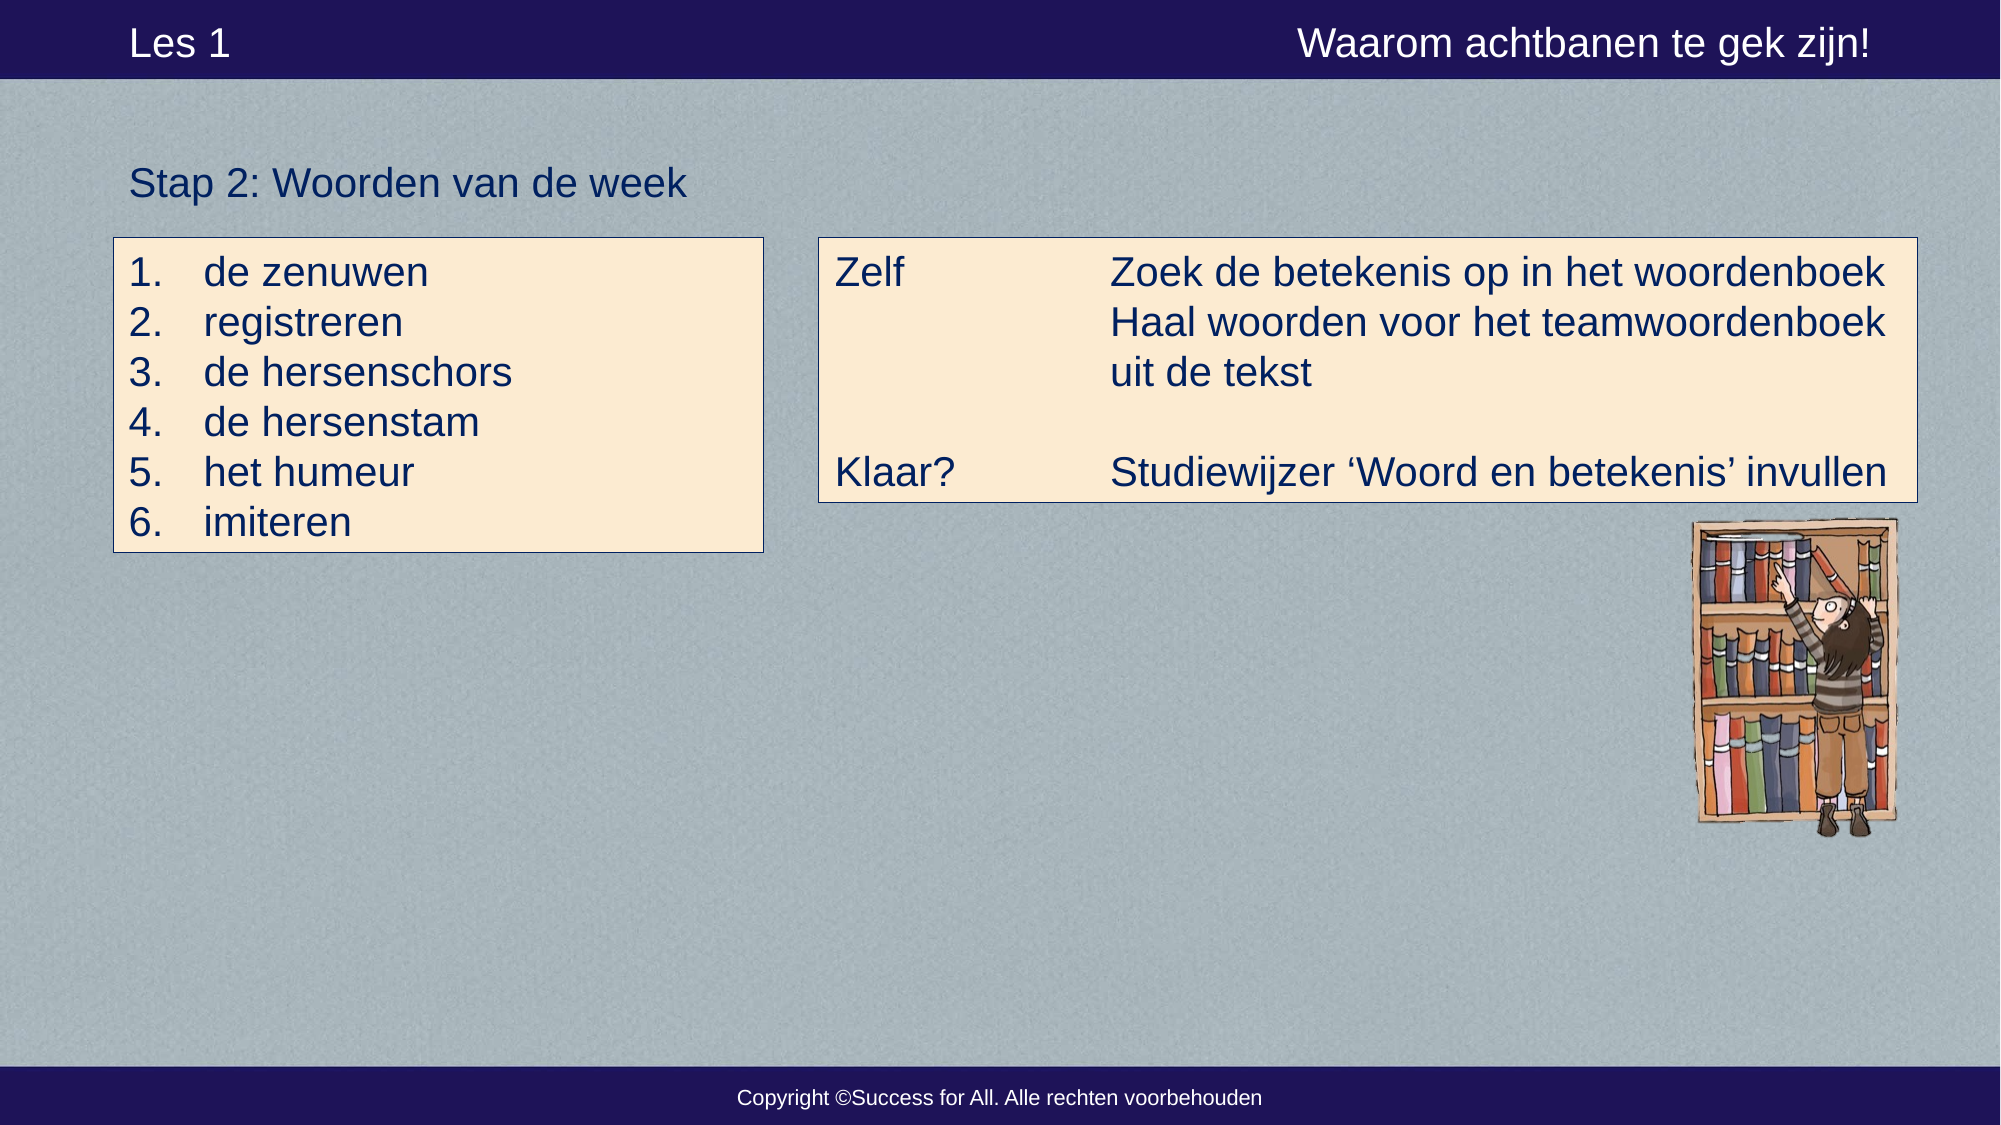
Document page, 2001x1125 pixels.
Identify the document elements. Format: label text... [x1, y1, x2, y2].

text_box Waarom achtbanen te gek zijn! [999, 8, 1886, 73]
text_box Les 1 [114, 8, 354, 73]
text_box Copyright ©Success for All. Alle rechten voorbehouden [0, 1076, 2000, 1125]
picture [0, 0, 2001, 1125]
text_box Zelf Zoek de betekenis op in het woordenboek Haal woorden voor het teamwoordenboek uit de tekst Klaar? Studiewijzer ‘Woord en betekenis’ invullen [818, 237, 1918, 503]
text_box de zenuwen registreren de hersenschors de hersenstam het humeur imiteren [113, 237, 764, 553]
text_box Stap 2: Woorden van de week [113, 148, 1635, 214]
